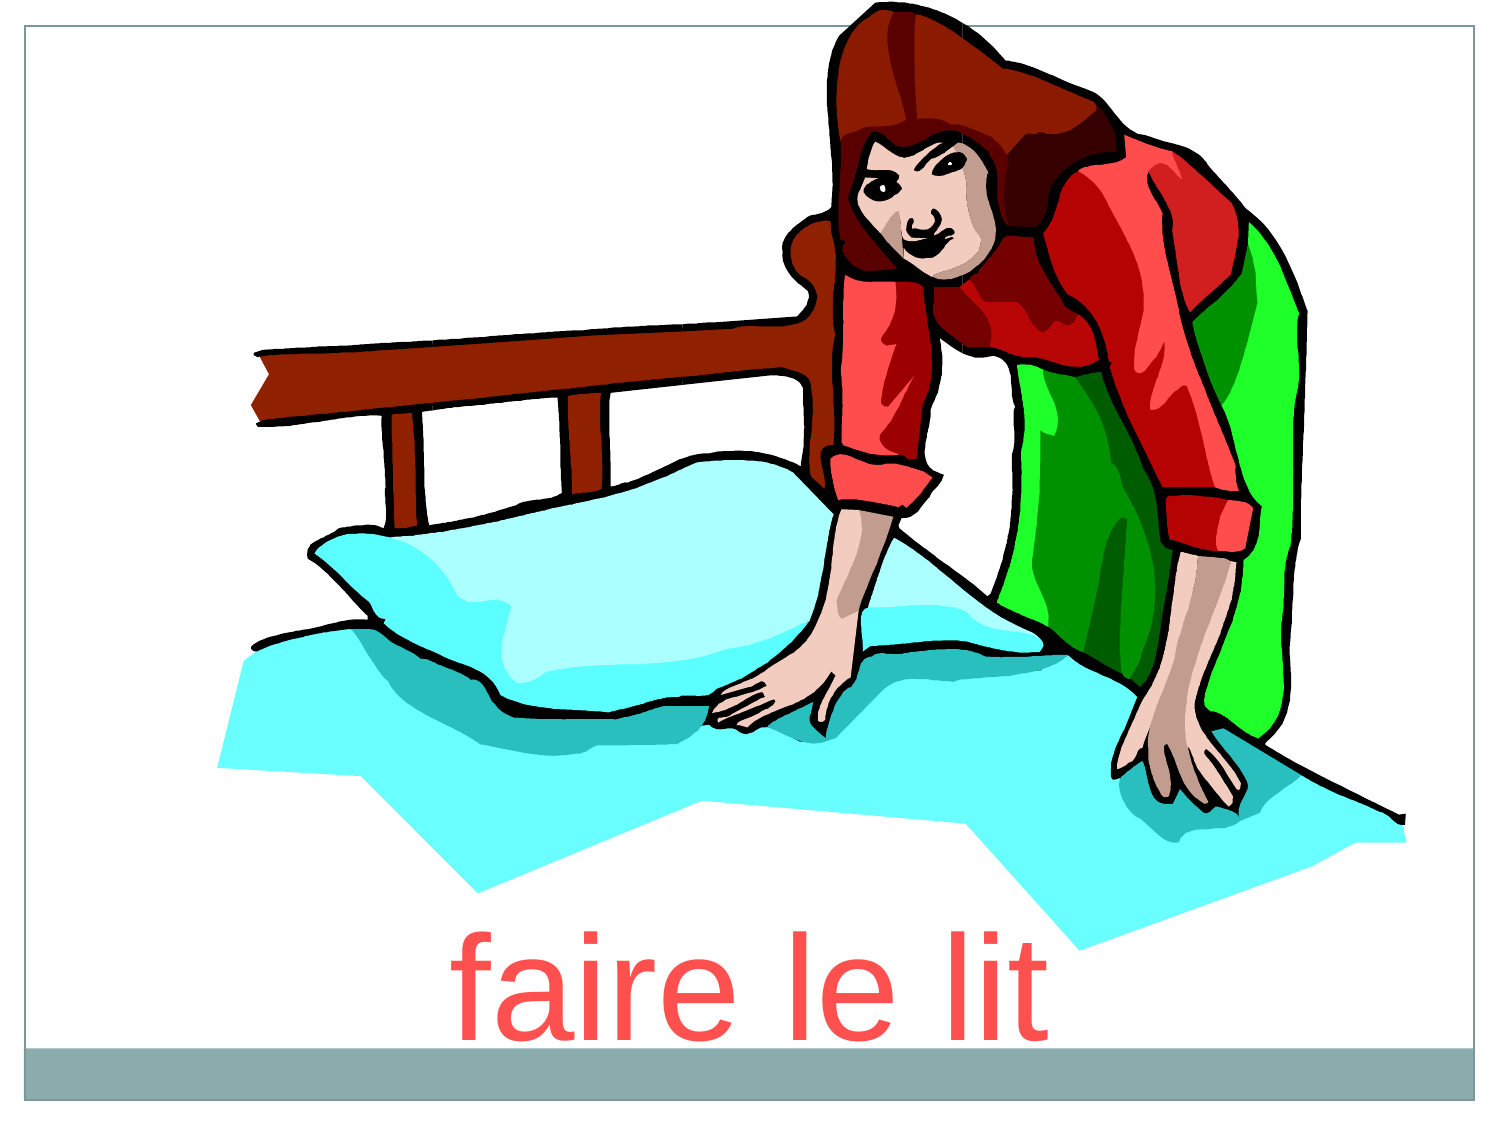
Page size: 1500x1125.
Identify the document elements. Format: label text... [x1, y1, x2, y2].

picture [212, 0, 1413, 957]
text_box faire le lit [24, 883, 1475, 1078]
